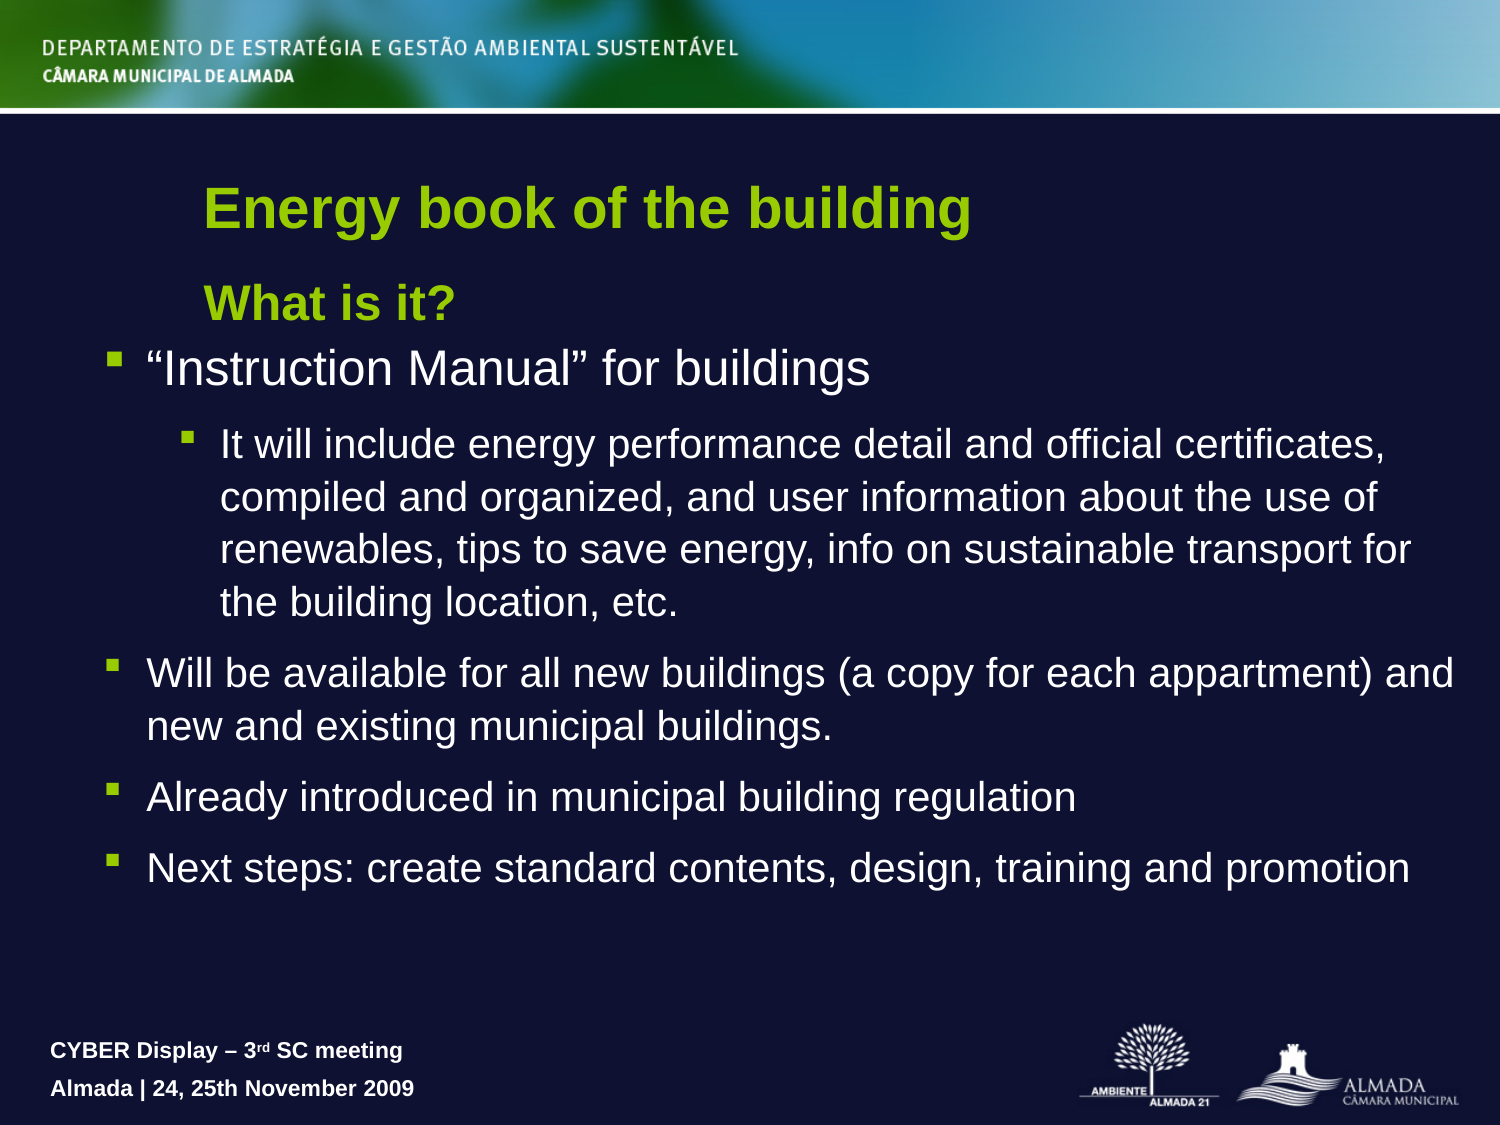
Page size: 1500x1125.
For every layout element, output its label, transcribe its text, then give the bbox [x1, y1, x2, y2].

text_box Energy book of the building What is it? [188, 128, 1495, 338]
text_box “Instruction Manual” for buildings It will include energy performance detail and official certificates, compiled and organized, and user information about the use of renewables, tips to save energy, info on sustainable transport for the building location, etc. Will be available for all new buildings (a copy for each appartment) and new and existing municipal buildings. Already introduced in municipal building regulation Next steps: create standard contents, design, training and promotion [88, 325, 1471, 899]
picture [0, 0, 1500, 1125]
